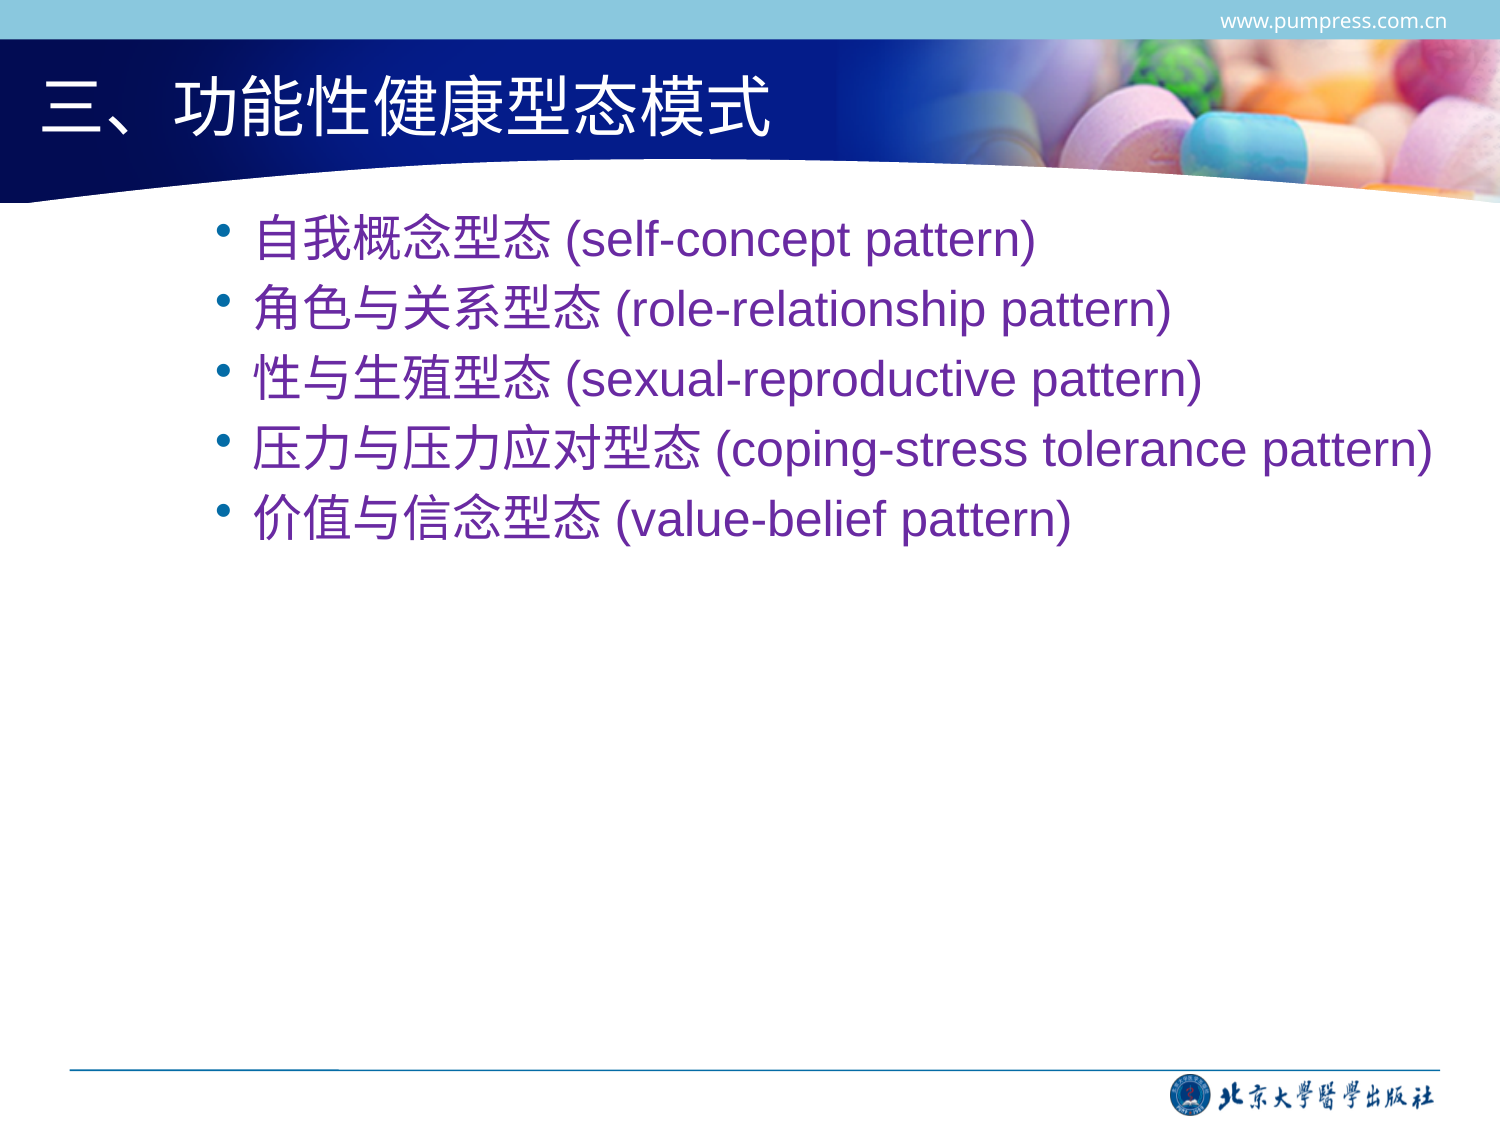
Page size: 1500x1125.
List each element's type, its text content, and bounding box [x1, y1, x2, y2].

picture [1170, 1074, 1436, 1118]
picture [0, 40, 1500, 203]
list 自我概念型态(self-concept pattern) 角色与关系型态(role-relationship pattern) 性与生殖型态(sexual-reproductive pattern) 压力与压力应对型态(coping-stress tolerance pattern) 价值与信念型态(value-belief pattern) [49, 198, 1463, 1026]
title 三、功能性健康型态模式 [23, 58, 1349, 152]
slide_number www.pumpress.com.cn [1024, 0, 1463, 38]
